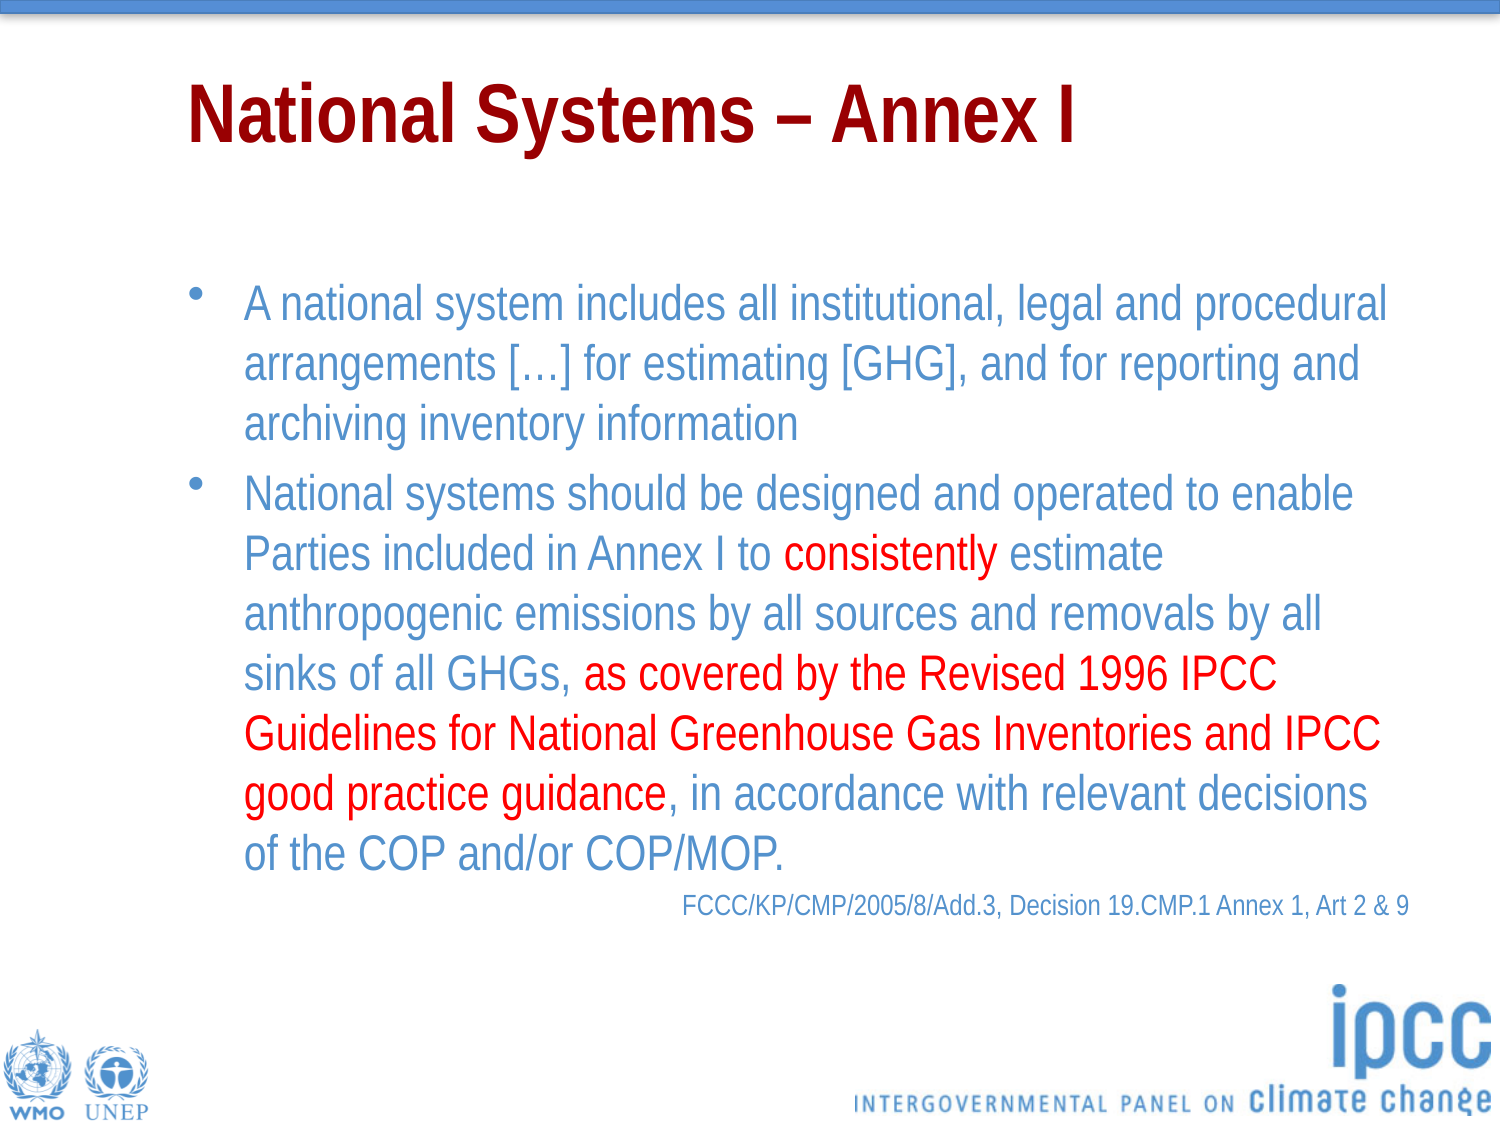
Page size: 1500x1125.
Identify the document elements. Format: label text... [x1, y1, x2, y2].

picture [0, 1027, 153, 1125]
list A national system includes all institutional, legal and procedural arrangements […] for estimating [GHG], and for reporting and archiving inventory information National systems should be designed and operated to enable Parties included in Annex I to consistently estimate anthropogenic emissions by all sources and removals by all sinks of all GHGs, as covered by the Revised 1996 IPCC Guidelines for National Greenhouse Gas Inventories and IPCC good practice guidance, in accordance with relevant decisions of the COP and/or COP/MOP. FCCC/KP/CMP/2005/8/Add.3, Decision 19.CMP.1 Annex 1, Art 2 & 9 [172, 262, 1426, 1006]
picture [855, 984, 1491, 1116]
title National Systems – Annex I [172, 26, 1473, 193]
